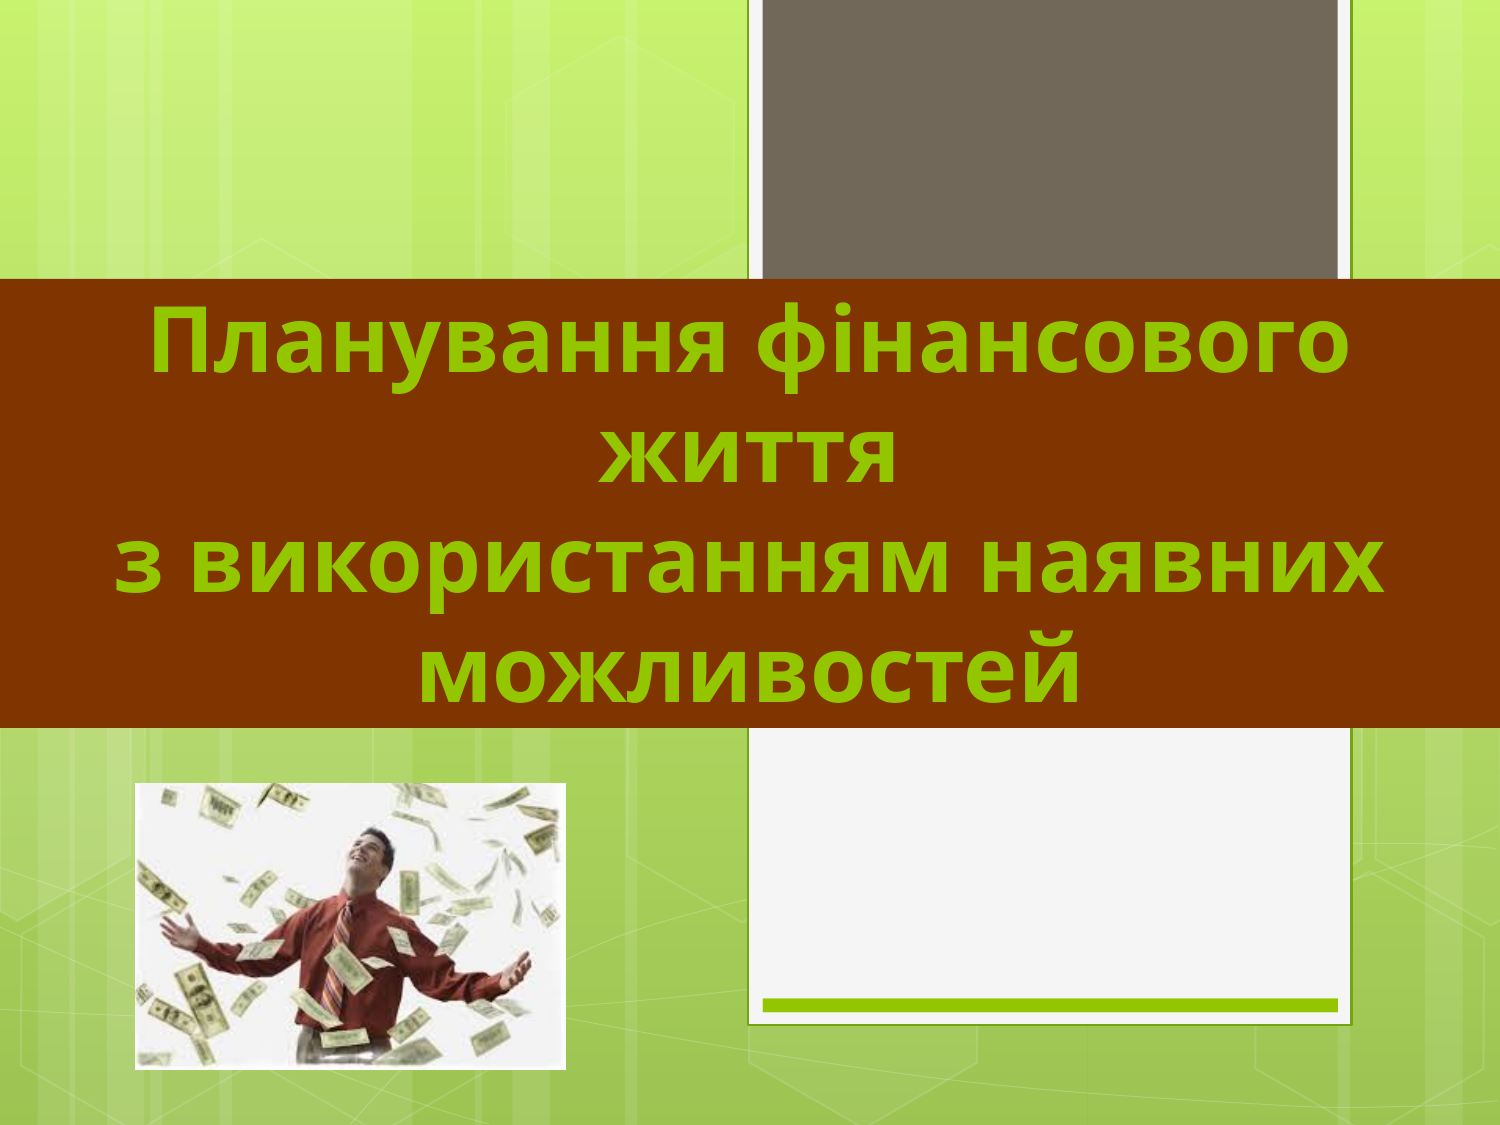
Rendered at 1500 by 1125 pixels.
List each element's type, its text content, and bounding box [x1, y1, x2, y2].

title Планування фінансового життя з використанням наявних можливостей [0, 278, 1500, 728]
picture [135, 783, 566, 1070]
